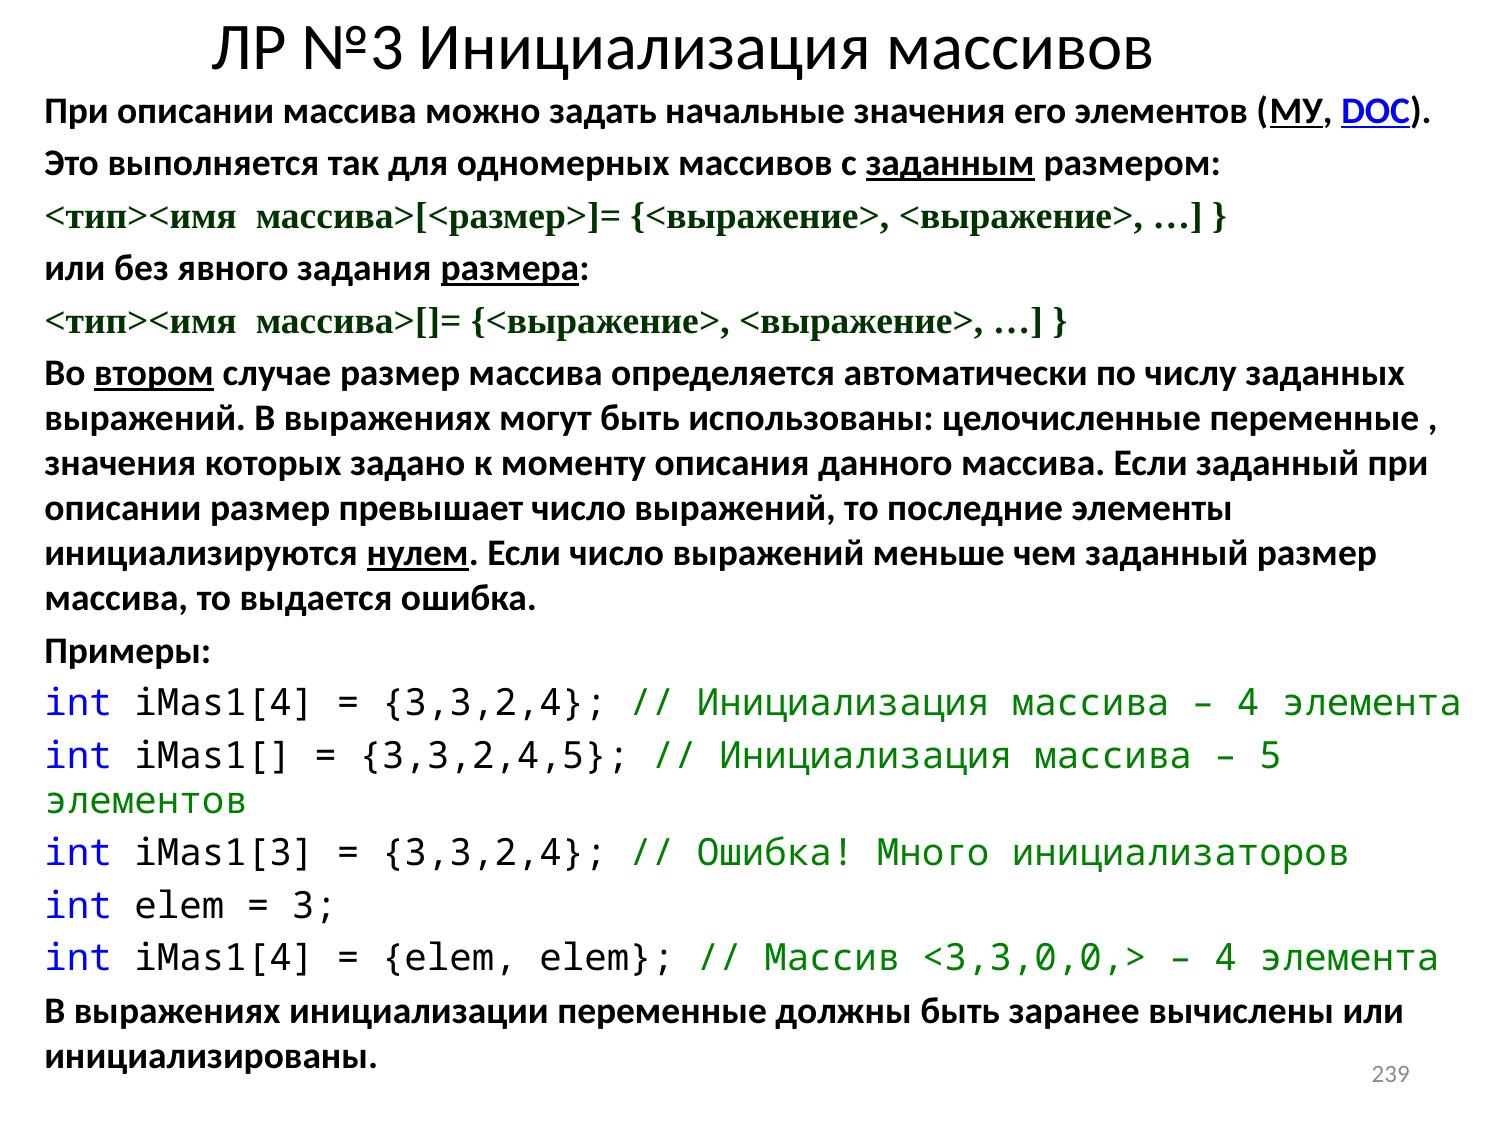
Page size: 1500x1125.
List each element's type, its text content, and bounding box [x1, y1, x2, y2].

title ЛР №3 Инициализация массивов [159, 7, 1223, 78]
slide_number 239 [1074, 1042, 1425, 1103]
text_box При описании массива можно задать начальные значения его элементов (МУ, DOC). Это выполняется так для одномерных массивов с заданным размером: <тип><имя массива>[<размер>]= {<выражение>, <выражение>, …] } или без явного задания размера: <тип><имя массива>[]= {<выражение>, <выражение>, …] } Во втором случае размер массива определяется автоматически по числу заданных выражений. В выражениях могут быть использованы: целочисленные переменные , значения которых задано к моменту описания данного массива. Если заданный при описании размер превышает число выражений, то последние элементы инициализируются нулем. Если число выражений меньше чем заданный размер массива, то выдается ошибка. Примеры: int iMas1[4] = {3,3,2,4}; // Инициализация массива – 4 элемента int iMas1[] = {3,3,2,4,5}; // Инициализация массива – 5 элементов int iMas1[3] = {3,3,2,4}; // Ошибка! Много инициализаторов int elem = 3; int iMas1[4] = {elem, elem}; // Массив <3,3,0,0,> – 4 элемента В выражениях инициализации переменные должны быть заранее вычислены или инициализированы. [29, 78, 1495, 1047]
